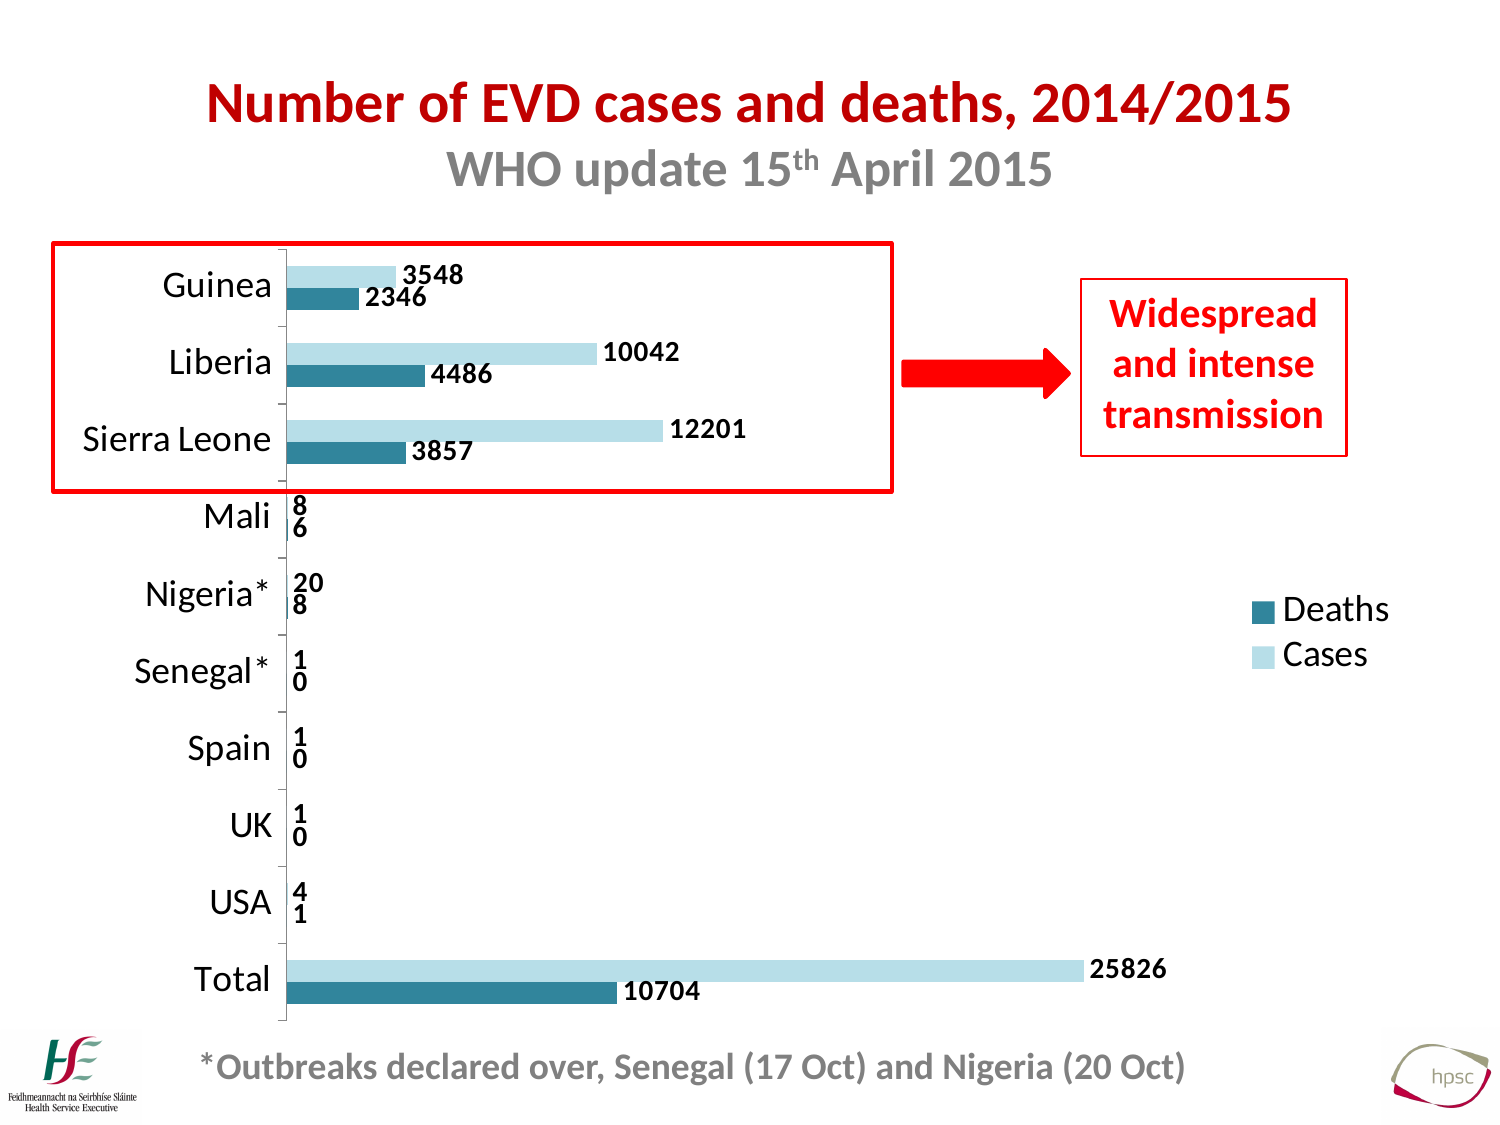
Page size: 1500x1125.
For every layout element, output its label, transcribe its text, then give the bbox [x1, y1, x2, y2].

chart [55, 233, 1415, 1037]
title Number of EVD cases and deaths, 2014/2015 WHO update 15th April 2015 [29, 54, 1471, 206]
picture [0, 1029, 142, 1125]
picture [1381, 1027, 1500, 1125]
text_box *Outbreaks declared over, Senegal (17 Oct) and Nigeria (20 Oct) [182, 1044, 1235, 1095]
